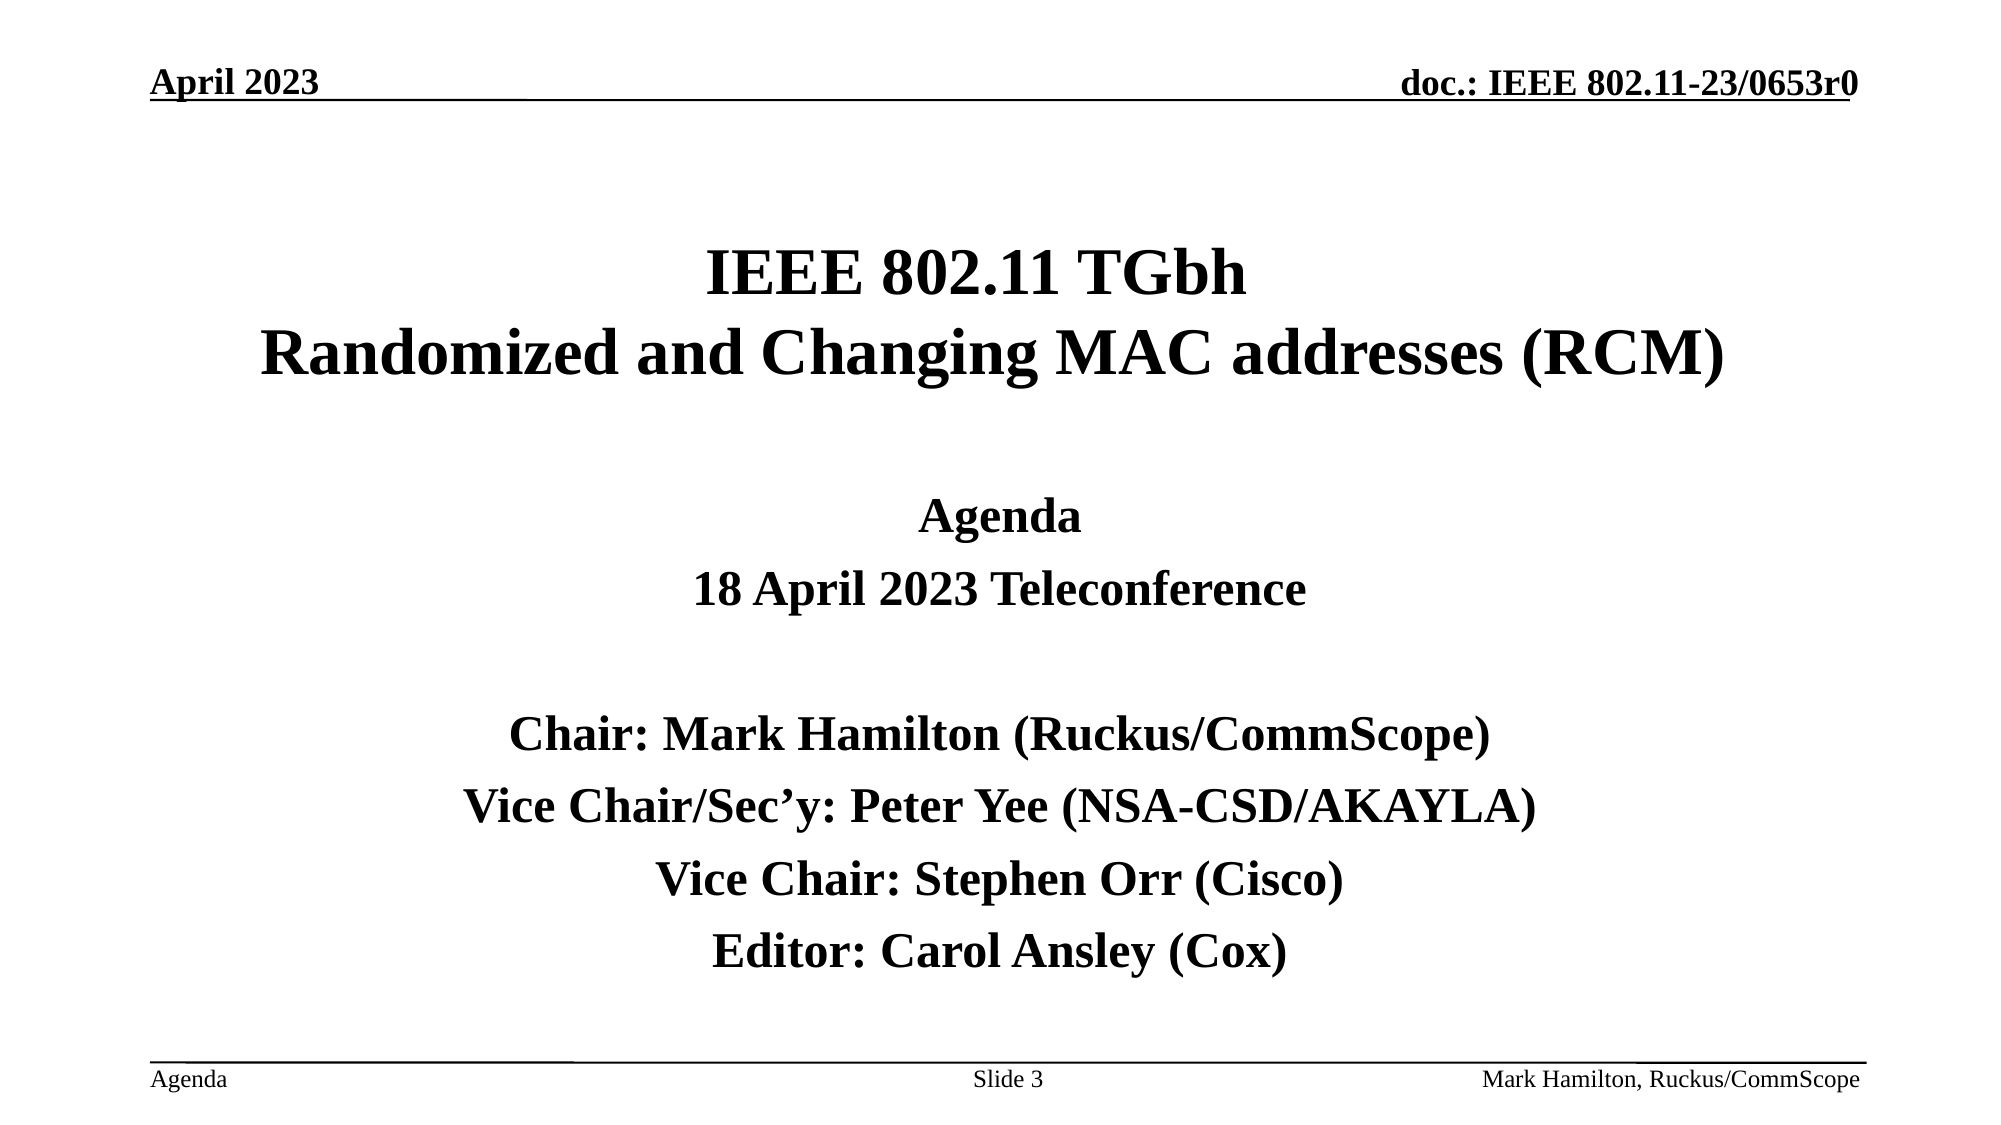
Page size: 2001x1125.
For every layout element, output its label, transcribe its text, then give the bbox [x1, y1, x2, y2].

subtitle Agenda 18 April 2023 Teleconference Chair: Mark Hamilton (Ruckus/CommScope) Vice Chair/Sec’y: Peter Yee (NSA-CSD/AKAYLA) Vice Chair: Stephen Orr (Cisco) Editor: Carol Ansley (Cox) [299, 474, 1701, 763]
slide_number Slide 3 [950, 1061, 1067, 1123]
title IEEE 802.11 TGbh Randomized and Changing MAC addresses (RCM) [112, 187, 1876, 429]
